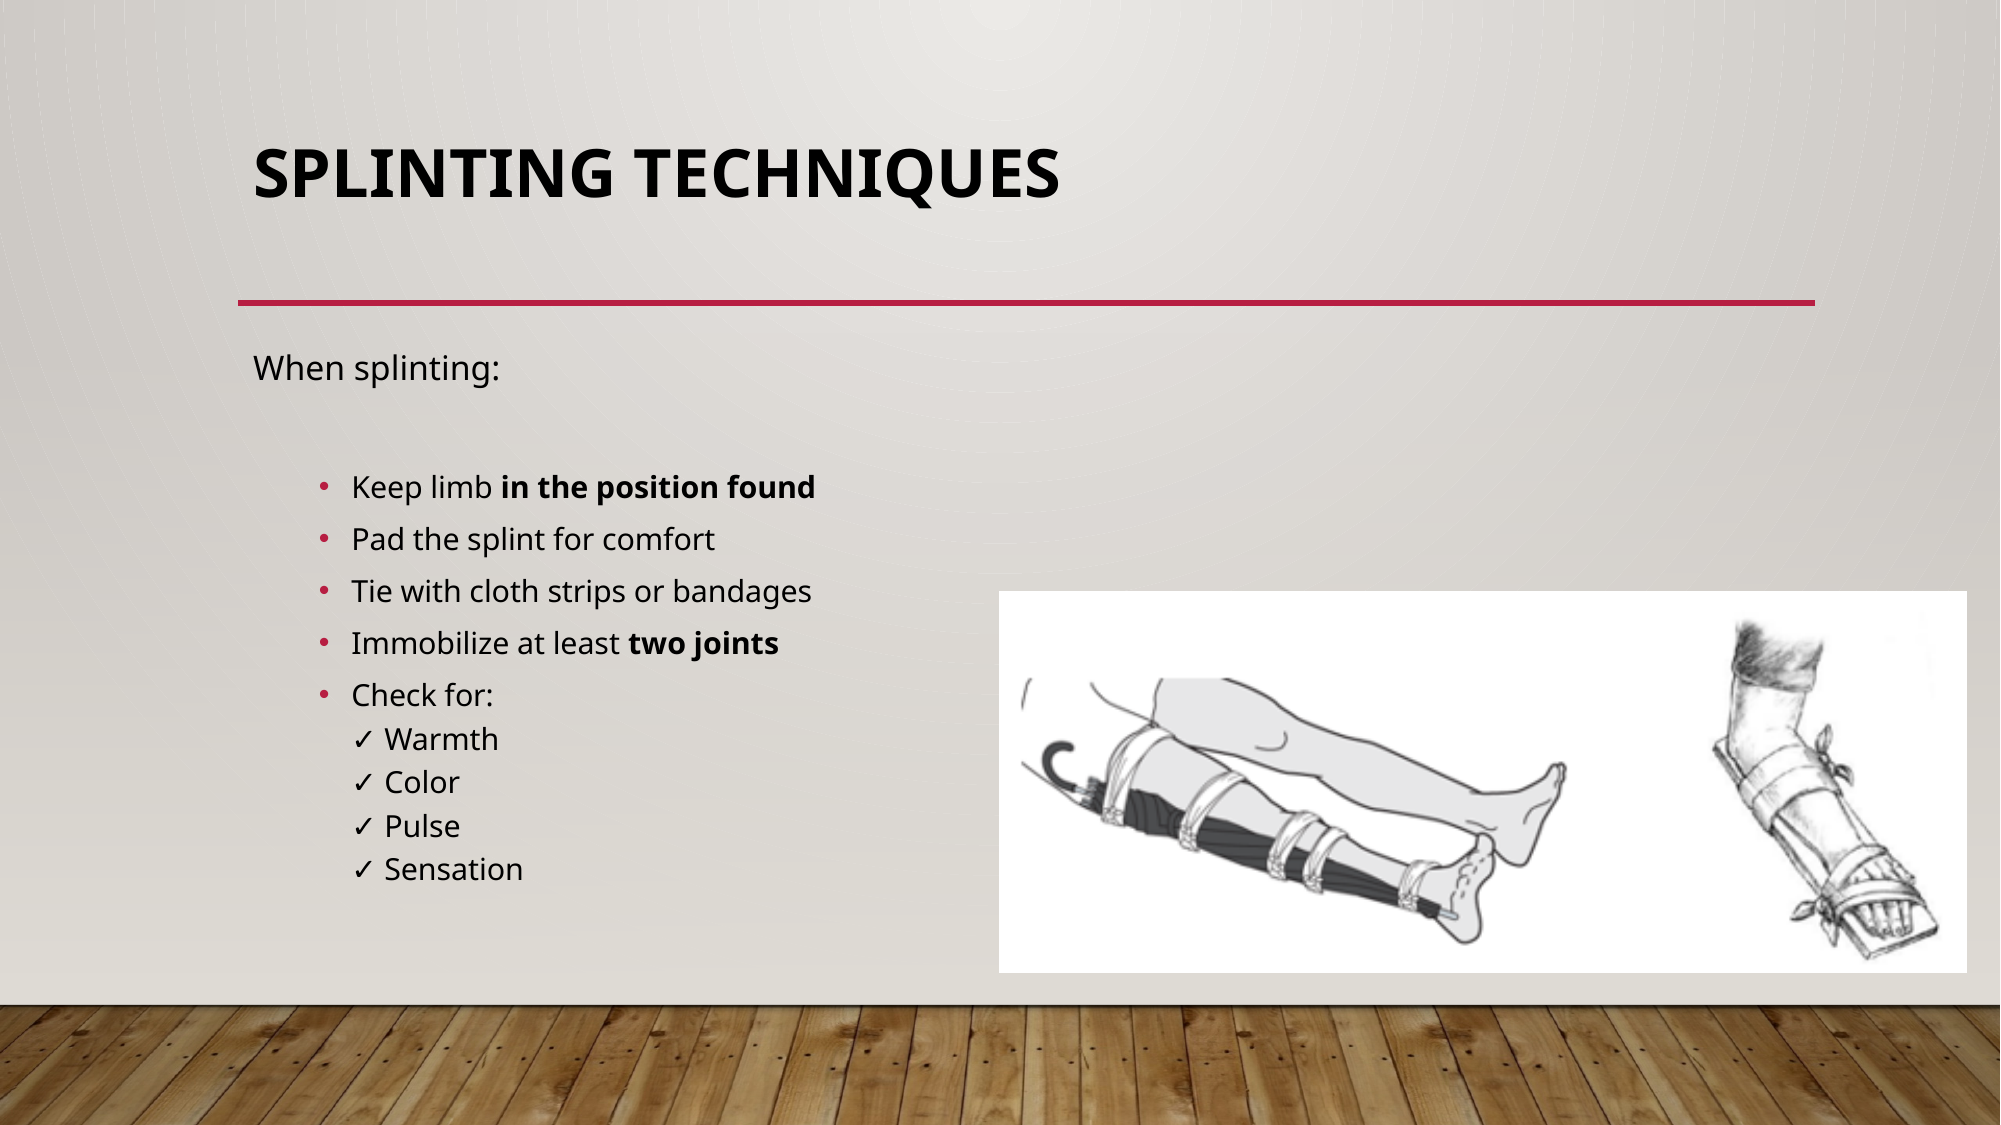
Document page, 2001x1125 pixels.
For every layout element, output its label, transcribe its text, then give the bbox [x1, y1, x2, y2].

list When splinting: Keep limb in the position found Pad the splint for comfort Tie with cloth strips or bandages Immobilize at least two joints Check for: ✓ Warmth ✓ Color ✓ Pulse ✓ Sensation [238, 330, 1814, 897]
title Splinting Techniques [238, 131, 1814, 305]
picture [0, 1005, 2000, 1125]
picture [999, 591, 1967, 973]
